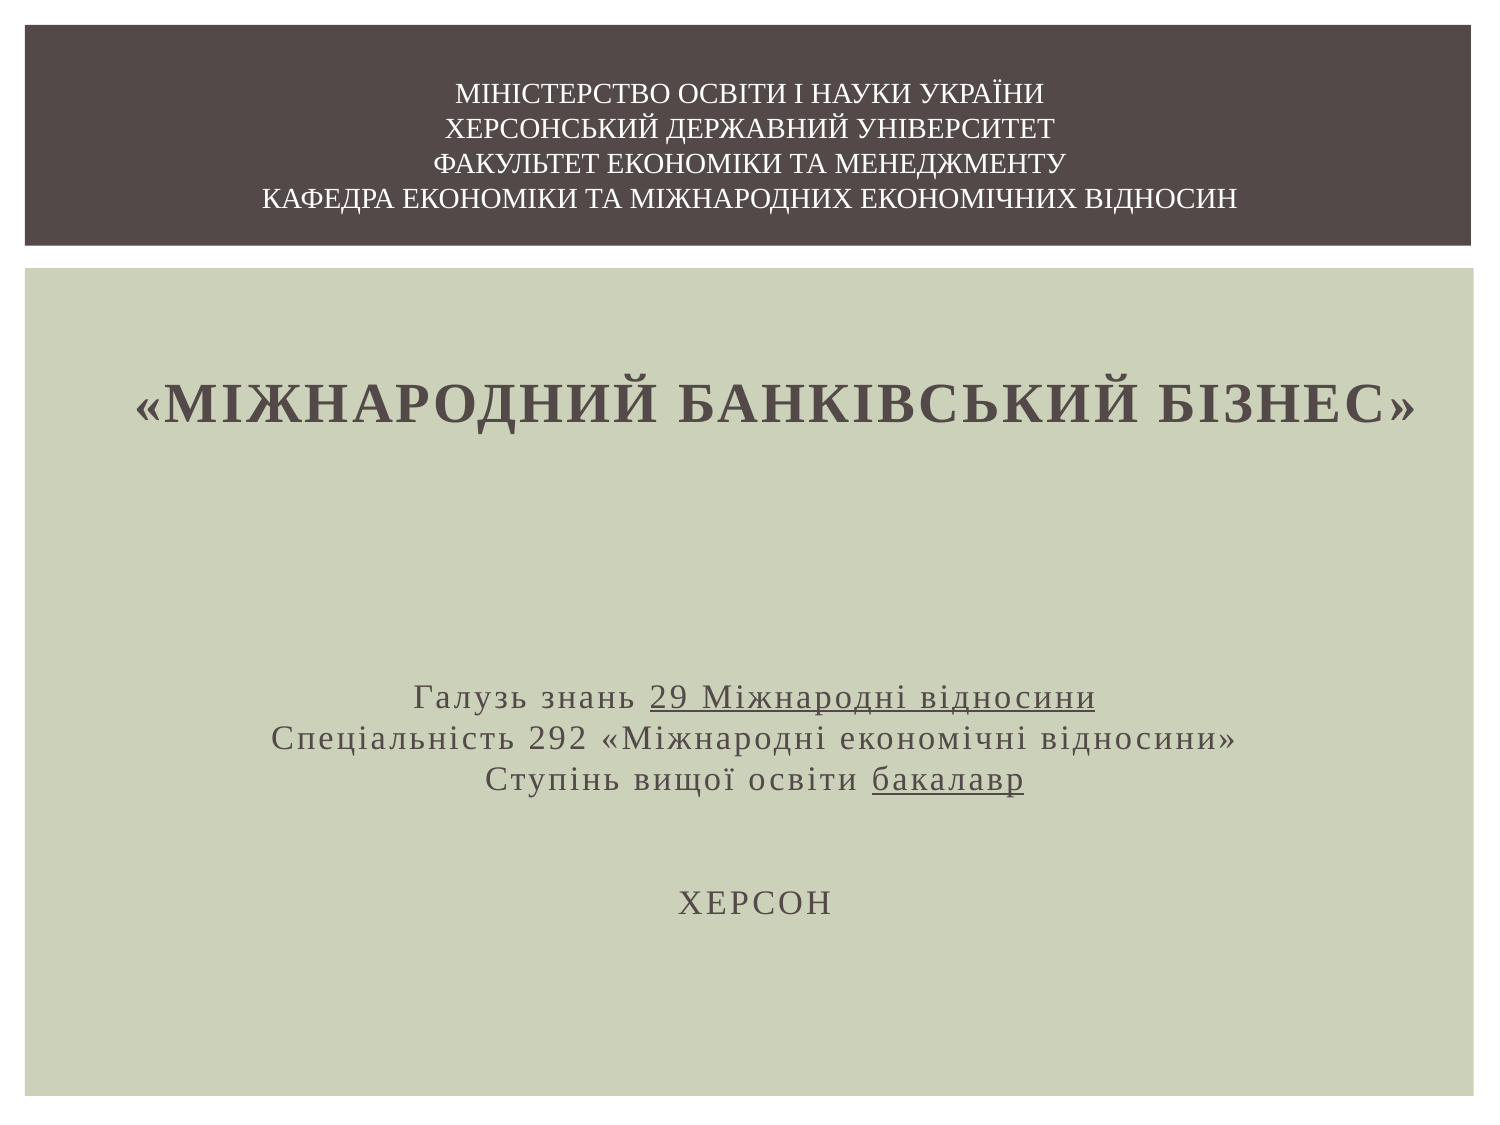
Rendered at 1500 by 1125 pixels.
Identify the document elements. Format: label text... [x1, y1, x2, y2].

title Міністерство освіти і науки України Херсонський державний університет Факультет економіки та менеджменту Кафедра економіки та міжнародних економічних відносин [62, 58, 1438, 232]
list «Міжнародний банківський бізнес» Галузь знань 29 Міжнародні відносини Спеціальність 292 «Міжнародні економічні відносини» Ступінь вищої освіти бакалавр ХЕРСОН [62, 281, 1442, 1005]
